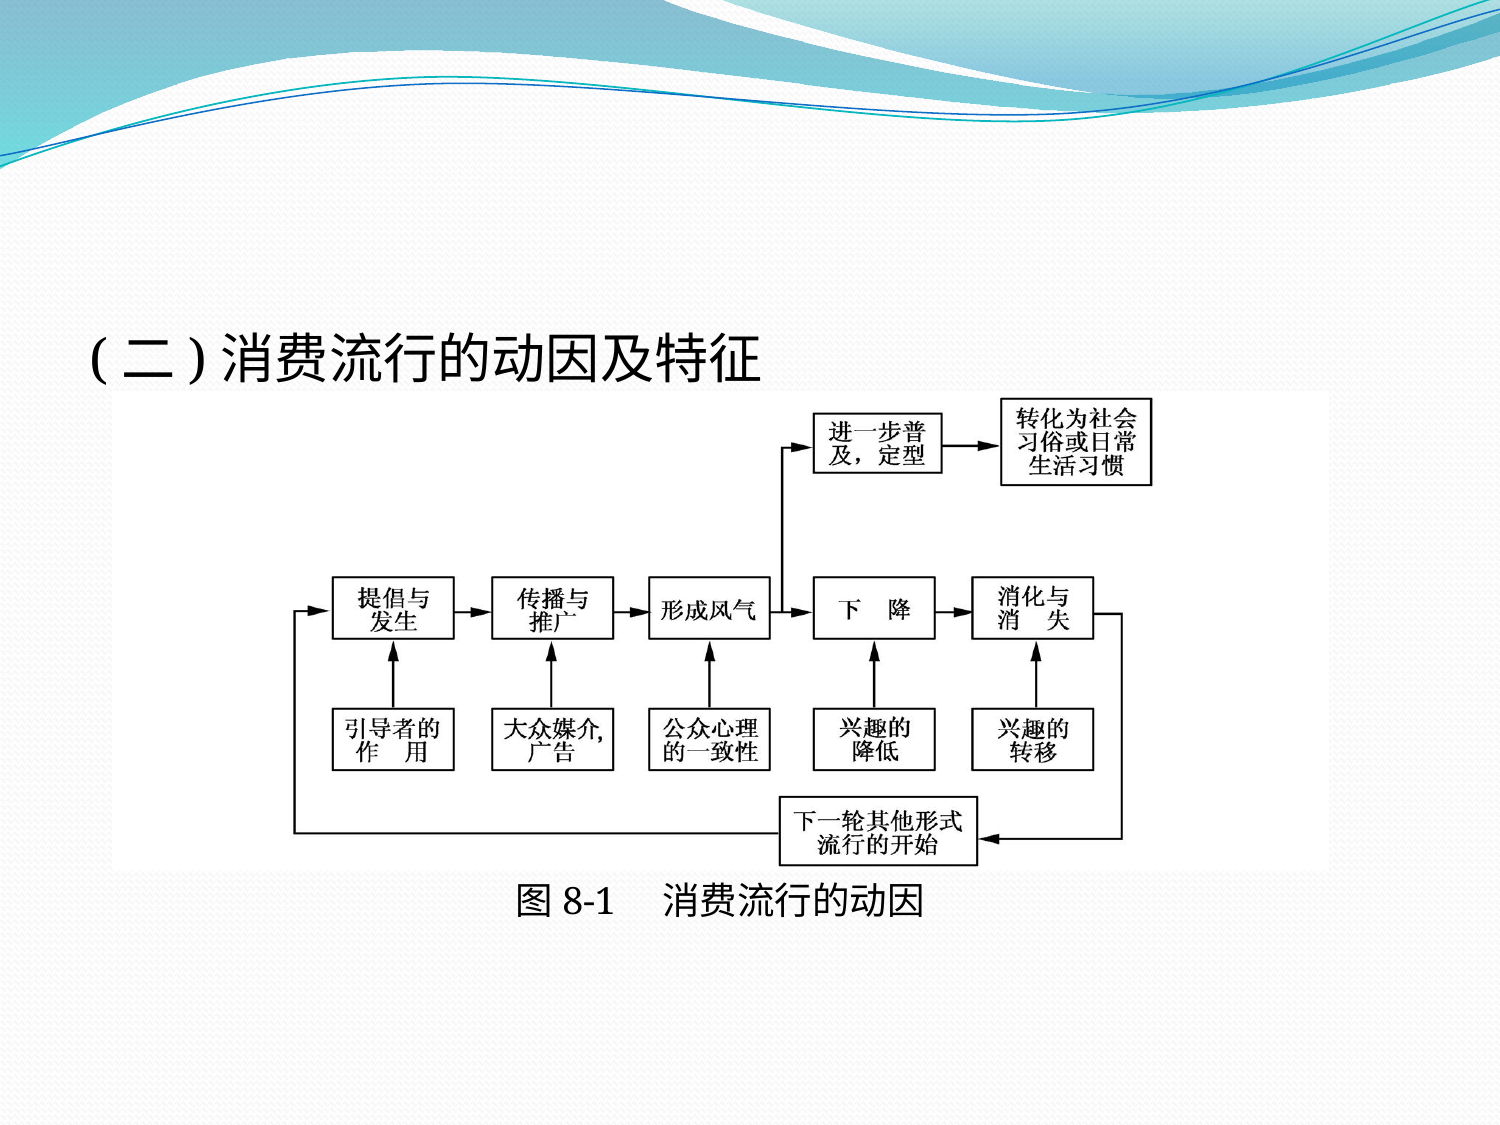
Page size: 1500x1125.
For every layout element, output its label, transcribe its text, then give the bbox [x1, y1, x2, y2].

picture [111, 391, 1329, 870]
text_box 图8-1 消费流行的动因 [501, 882, 940, 930]
list (二)消费流行的动因及特征 [75, 317, 1425, 1038]
